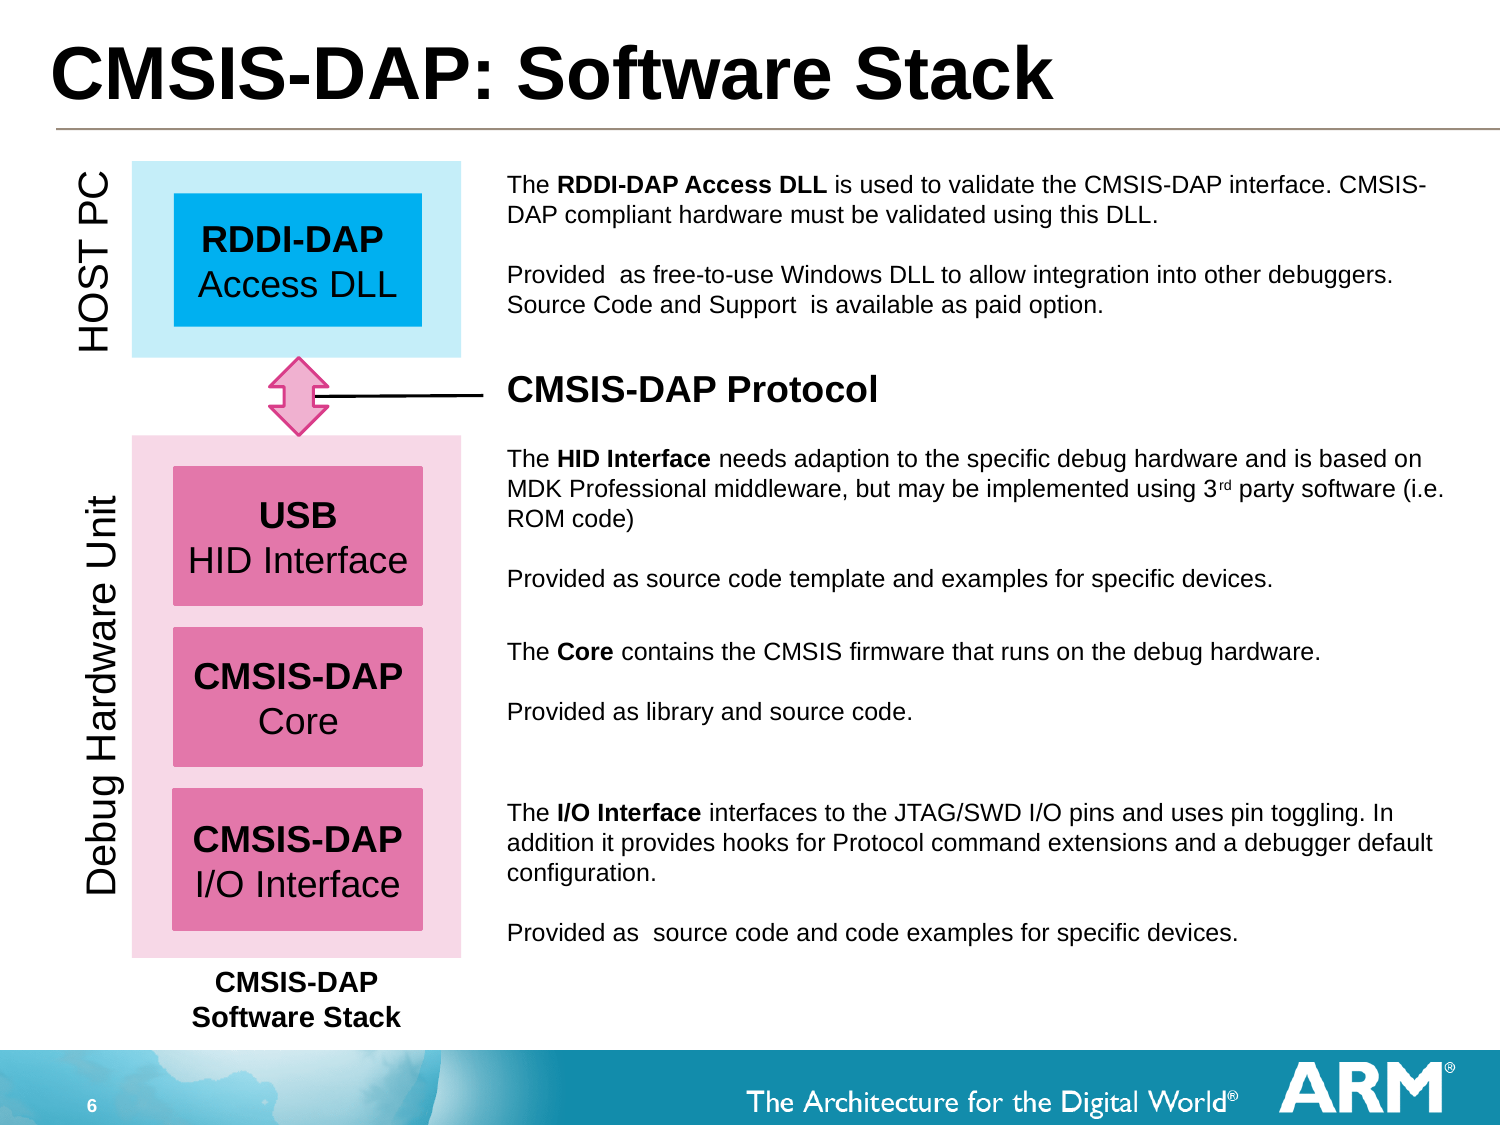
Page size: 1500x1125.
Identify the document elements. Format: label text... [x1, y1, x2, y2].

text_box [131, 161, 462, 358]
picture [0, 780, 1500, 1125]
text_box [269, 357, 329, 436]
title CMSIS-DAP: Software Stack [35, 1, 1476, 139]
text_box CMSIS-DAP Software Stack [131, 955, 462, 1041]
text_box USB HID Interface [174, 467, 422, 605]
text_box CMSIS-DAP I/O Interface [173, 789, 422, 930]
text_box CMSIS-DAP Core [174, 628, 422, 766]
text_box The HID Interface needs adaption to the specific debug hardware and is based on MDK Professional middleware, but may be implemented using 3rd party software (i.e. ROM code) Provided as source code template and examples for specific devices. [492, 435, 1476, 600]
text_box CMSIS-DAP Protocol [492, 357, 1418, 418]
text_box The RDDI-DAP Access DLL is used to validate the CMSIS-DAP interface. CMSIS-DAP compliant hardware must be validated using this DLL. Provided as free-to-use Windows DLL to allow integration into other debuggers. Source Code and Support is available as paid option. [492, 161, 1476, 326]
text_box HOST PC [58, 152, 124, 373]
text_box [132, 435, 462, 955]
text_box The I/O Interface interfaces to the JTAG/SWD I/O pins and uses pin toggling. In addition it provides hooks for Protocol command extensions and a debugger default configuration. Provided as source code and code examples for specific devices. [492, 789, 1476, 954]
text_box Debug Hardware Unit [66, 435, 132, 959]
text_box RDDI-DAP Access DLL [173, 193, 422, 327]
text_box The Core contains the CMSIS firmware that runs on the debug hardware. Provided as library and source code. [492, 628, 1476, 733]
